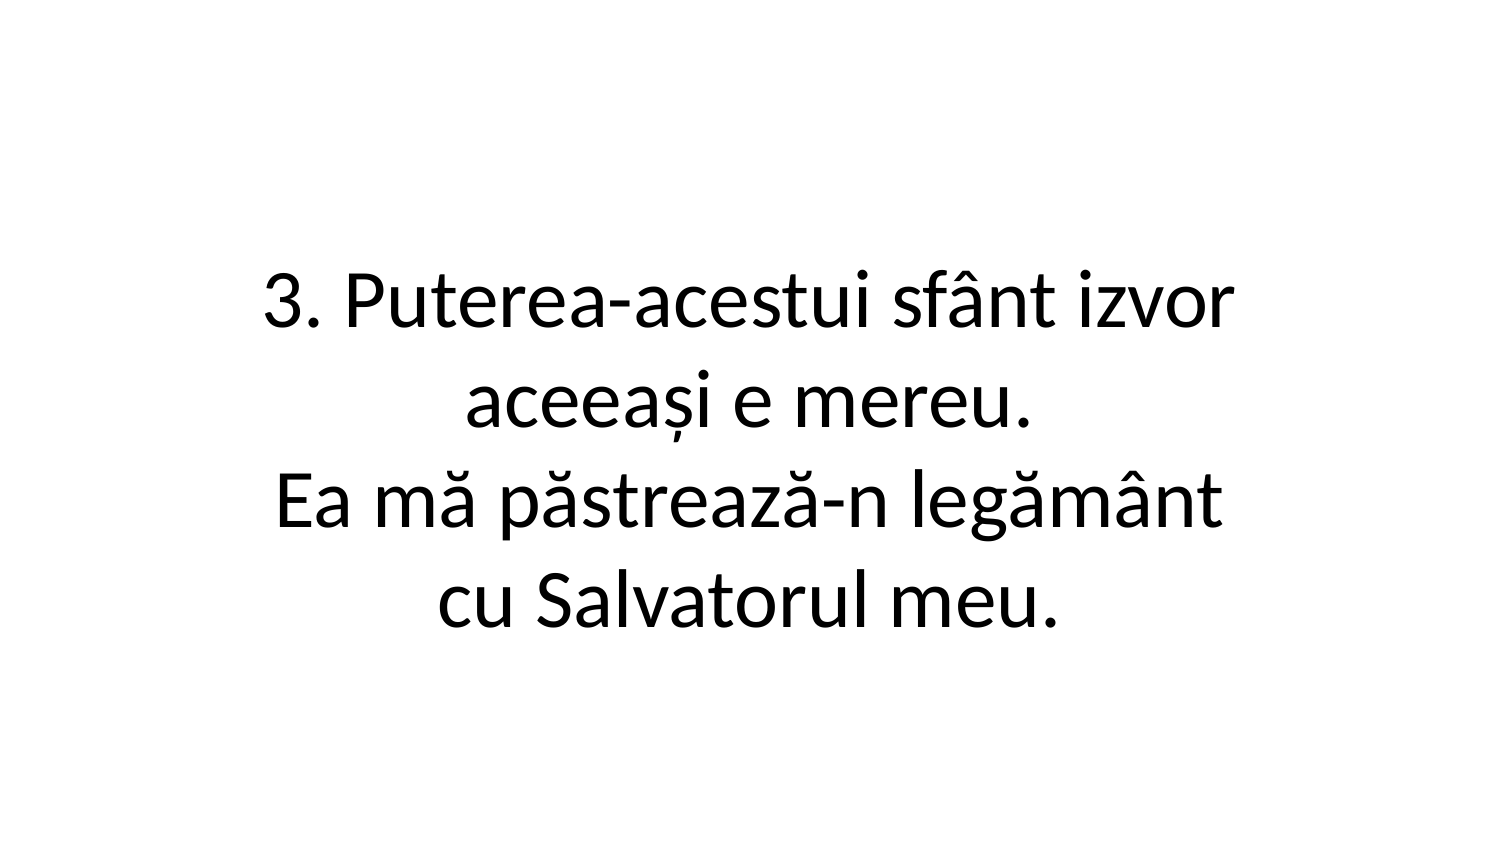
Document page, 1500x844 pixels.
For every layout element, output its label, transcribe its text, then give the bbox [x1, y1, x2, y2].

text_box 3. Puterea-acestui sfânt izvor aceeași e mereu. Ea mă păstrează-n legământ cu Salvatorul meu. [246, 192, 1254, 652]
